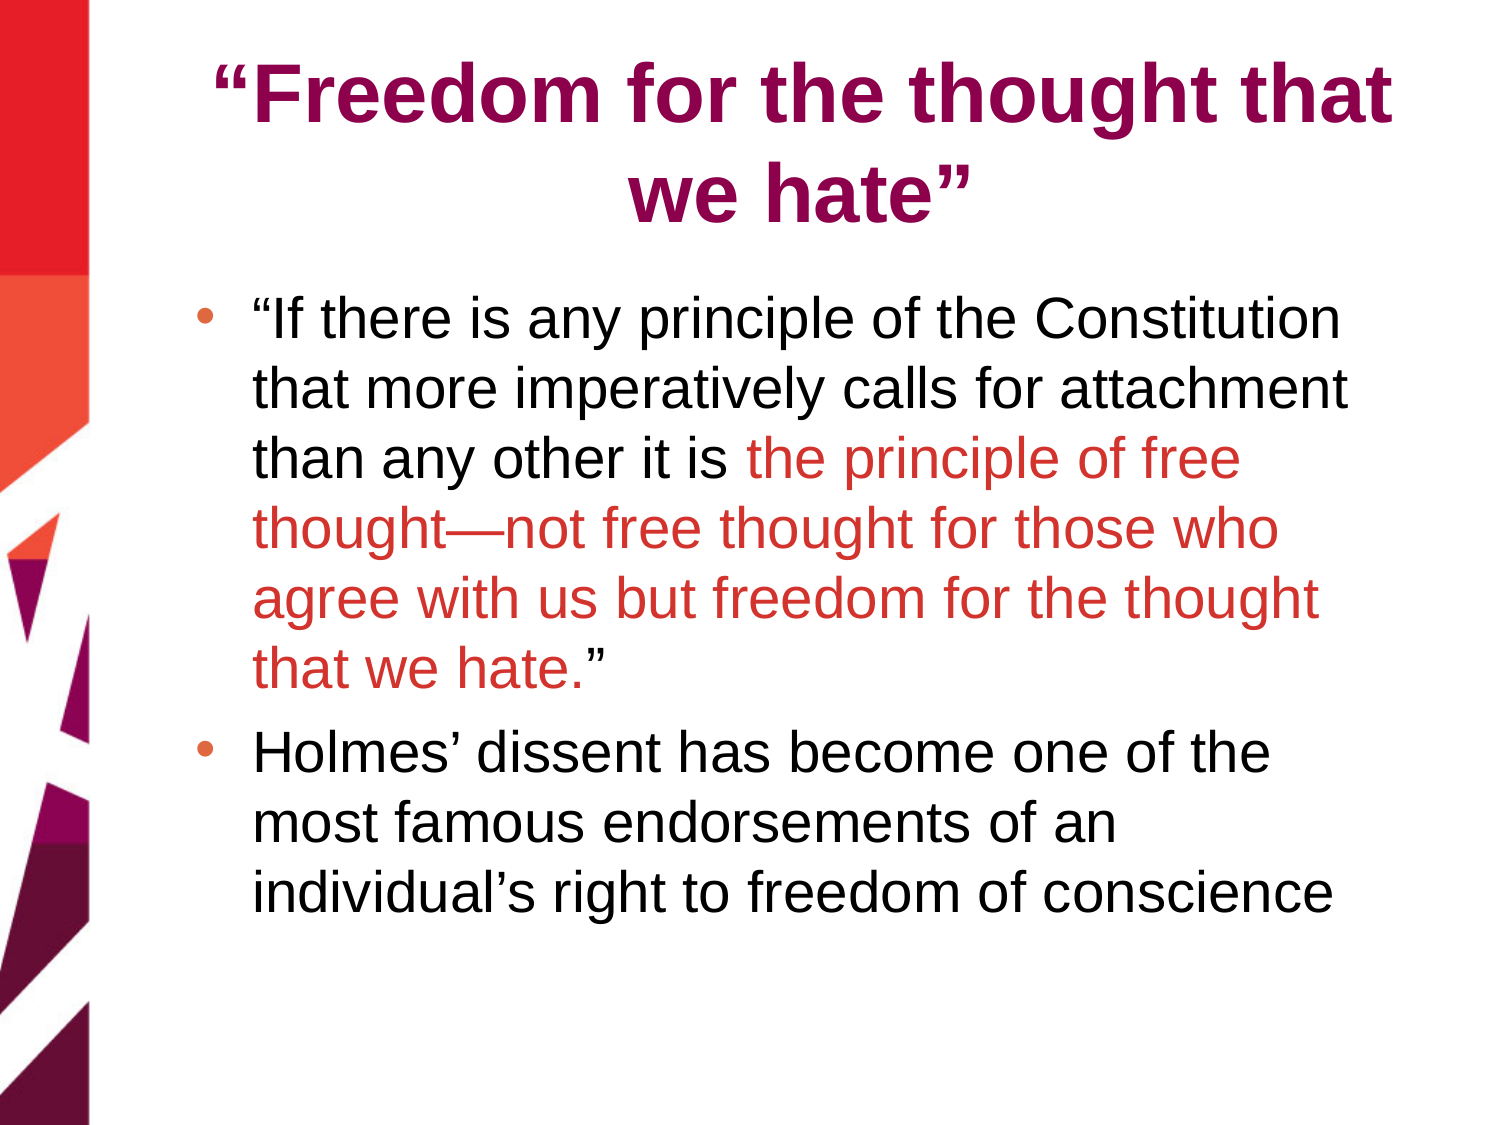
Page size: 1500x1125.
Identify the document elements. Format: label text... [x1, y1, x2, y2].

title “Freedom for the thought that we hate” [180, 45, 1425, 233]
picture [0, 0, 91, 1125]
list “If there is any principle of the Constitution that more imperatively calls for attachment than any other it is the principle of free thought—not free thought for those who agree with us but freedom for the thought that we hate.” Holmes’ dissent has become one of the most famous endorsements of an individual’s right to freedom of conscience [180, 265, 1425, 1008]
